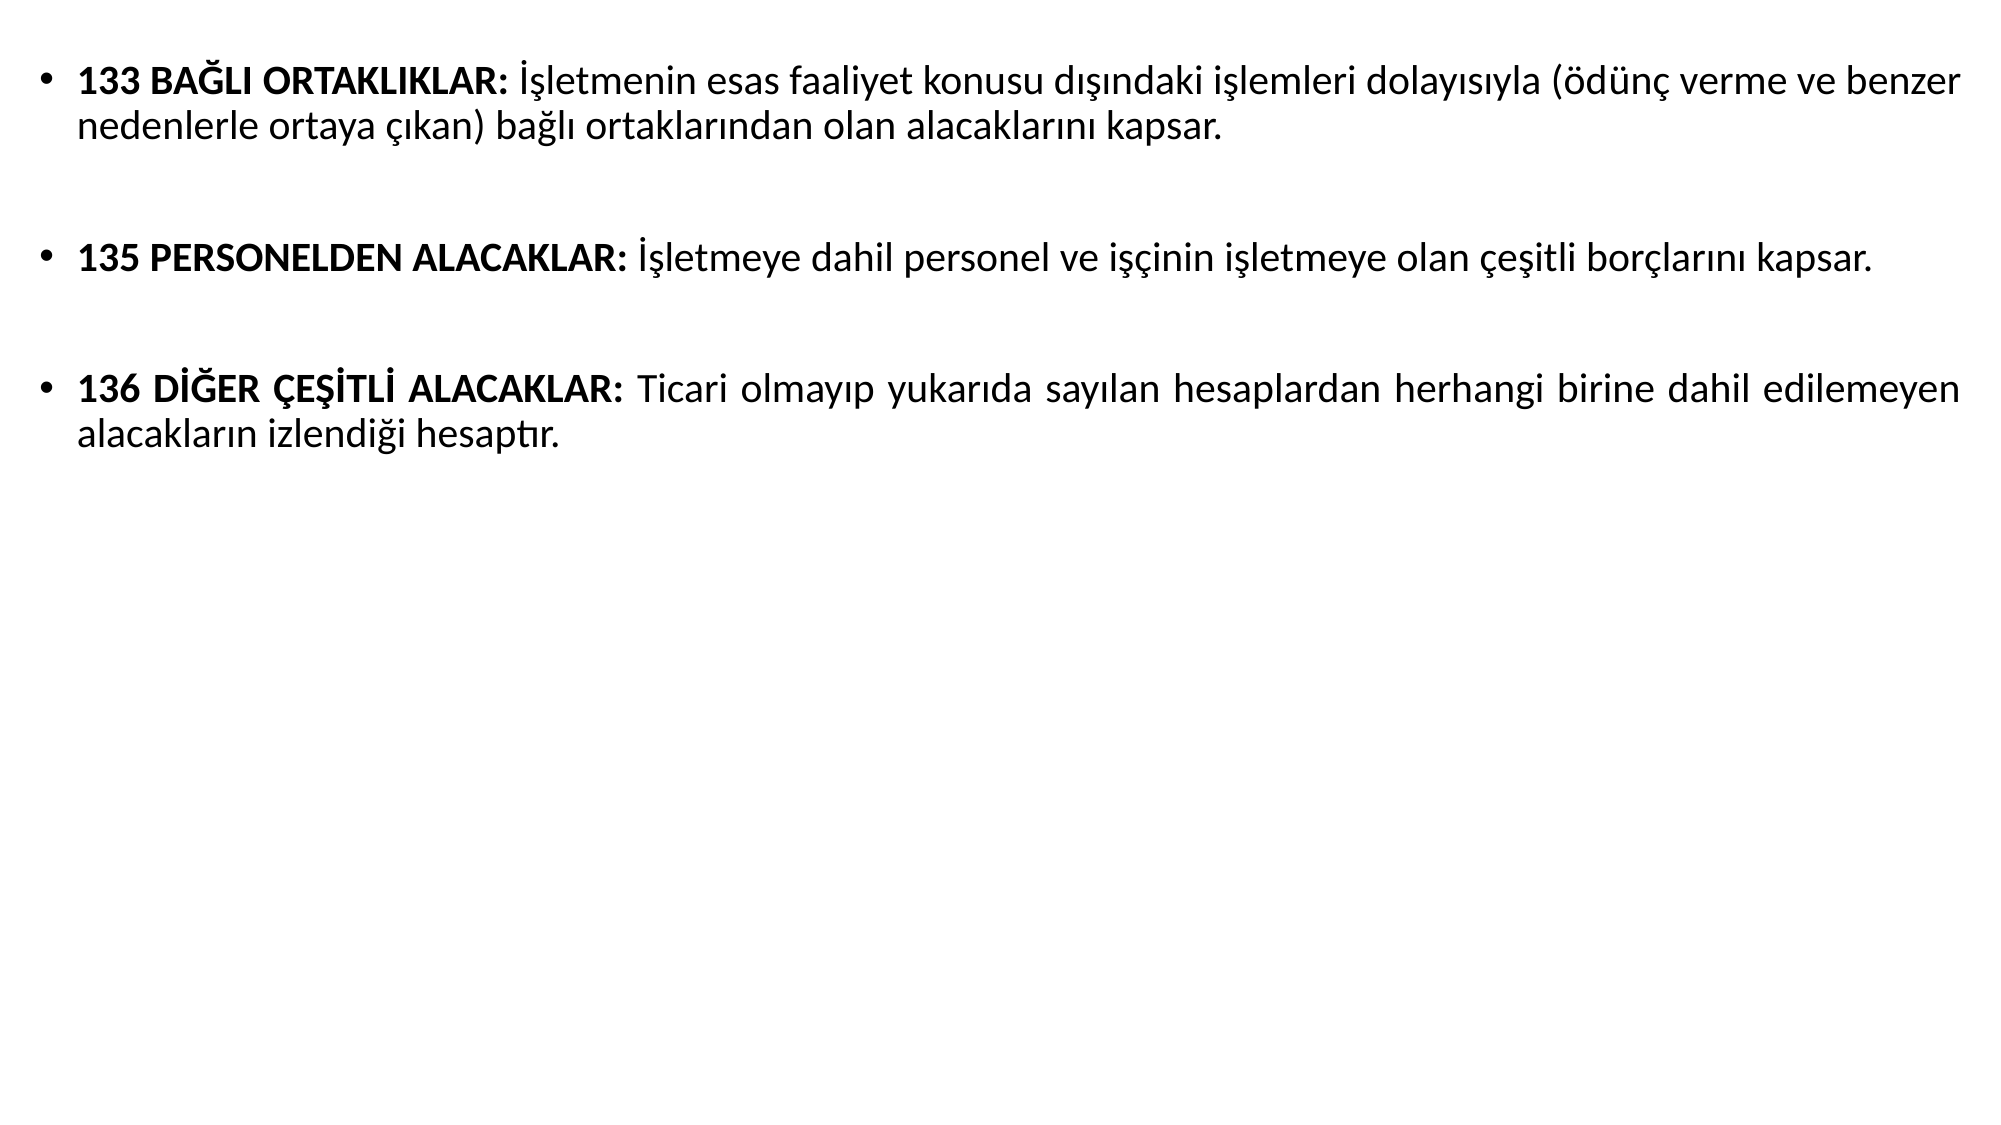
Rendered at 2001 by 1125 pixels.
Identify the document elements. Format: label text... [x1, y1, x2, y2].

list 133 BAĞLI ORTAKLIKLAR: İşletmenin esas faaliyet konusu dışındaki işlemleri dolayısıyla (ödünç verme ve benzer nedenlerle ortaya çıkan) bağlı ortaklarından olan alacaklarını kapsar. 135 PERSONELDEN ALACAKLAR: İşletmeye dahil personel ve işçinin işletmeye olan çeşitli borçlarını kapsar. 136 DİĞER ÇEŞİTLİ ALACAKLAR: Ticari olmayıp yukarıda sayılan hesaplardan herhangi birine dahil edilemeyen alacakların izlendiği hesaptır. [24, 50, 1977, 1092]
